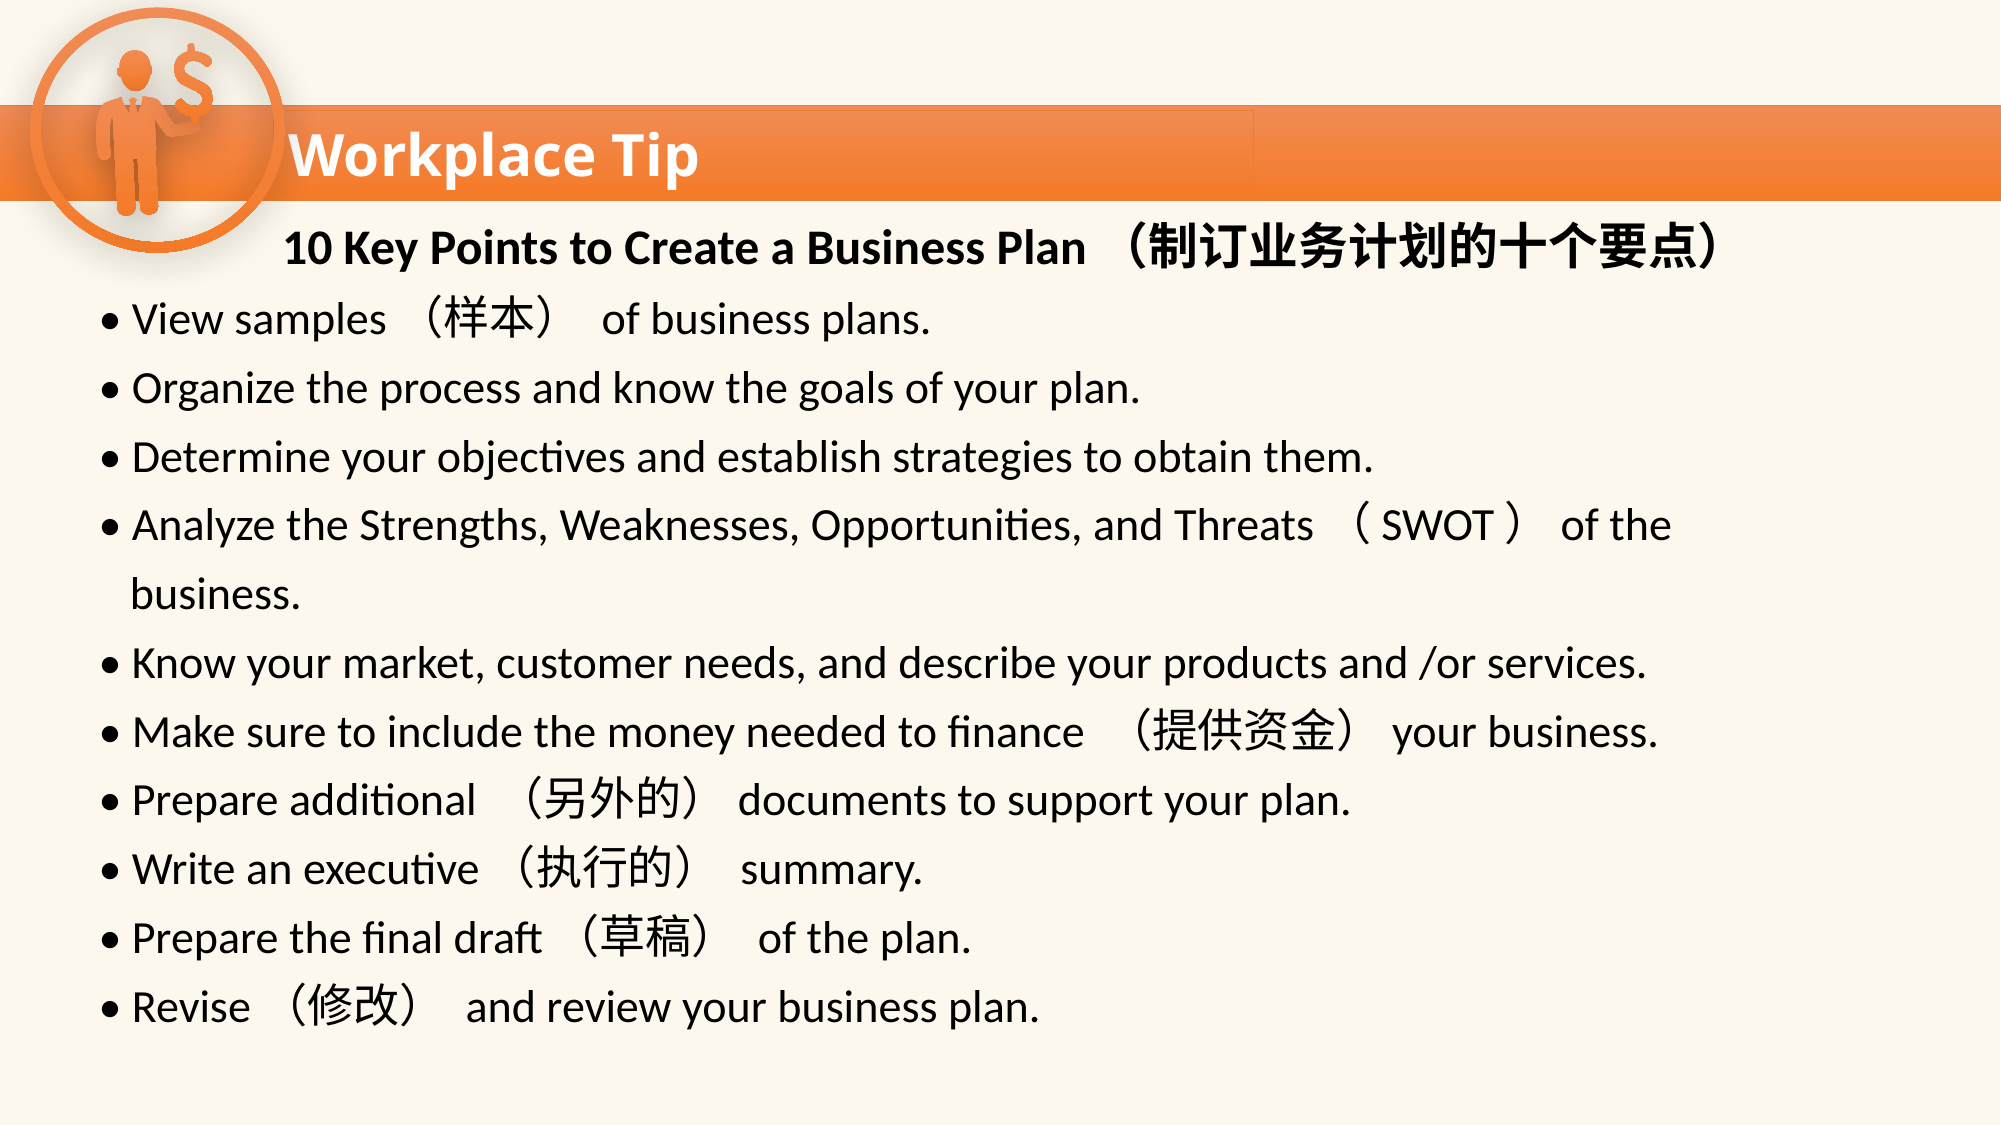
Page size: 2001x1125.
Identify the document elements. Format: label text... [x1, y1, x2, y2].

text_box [0, 7, 2000, 253]
list 10 Key Points to Create a Business Plan（制订业务计划的十个要点） • View samples（样本） of business plans. • Organize the process and know the goals of your plan. • Determine your objectives and establish strategies to obtain them. • Analyze the Strengths, Weaknesses, Opportunities, and Threats（SWOT）of the business. • Know your market, customer needs, and describe your products and /or services. • Make sure to include the money needed to finance （提供资金）your business. • Prepare additional （另外的）documents to support your plan. • Write an executive（执行的） summary. • Prepare the final draft（草稿） of the plan. • Revise（修改） and review your business plan. [83, 253, 1936, 1045]
